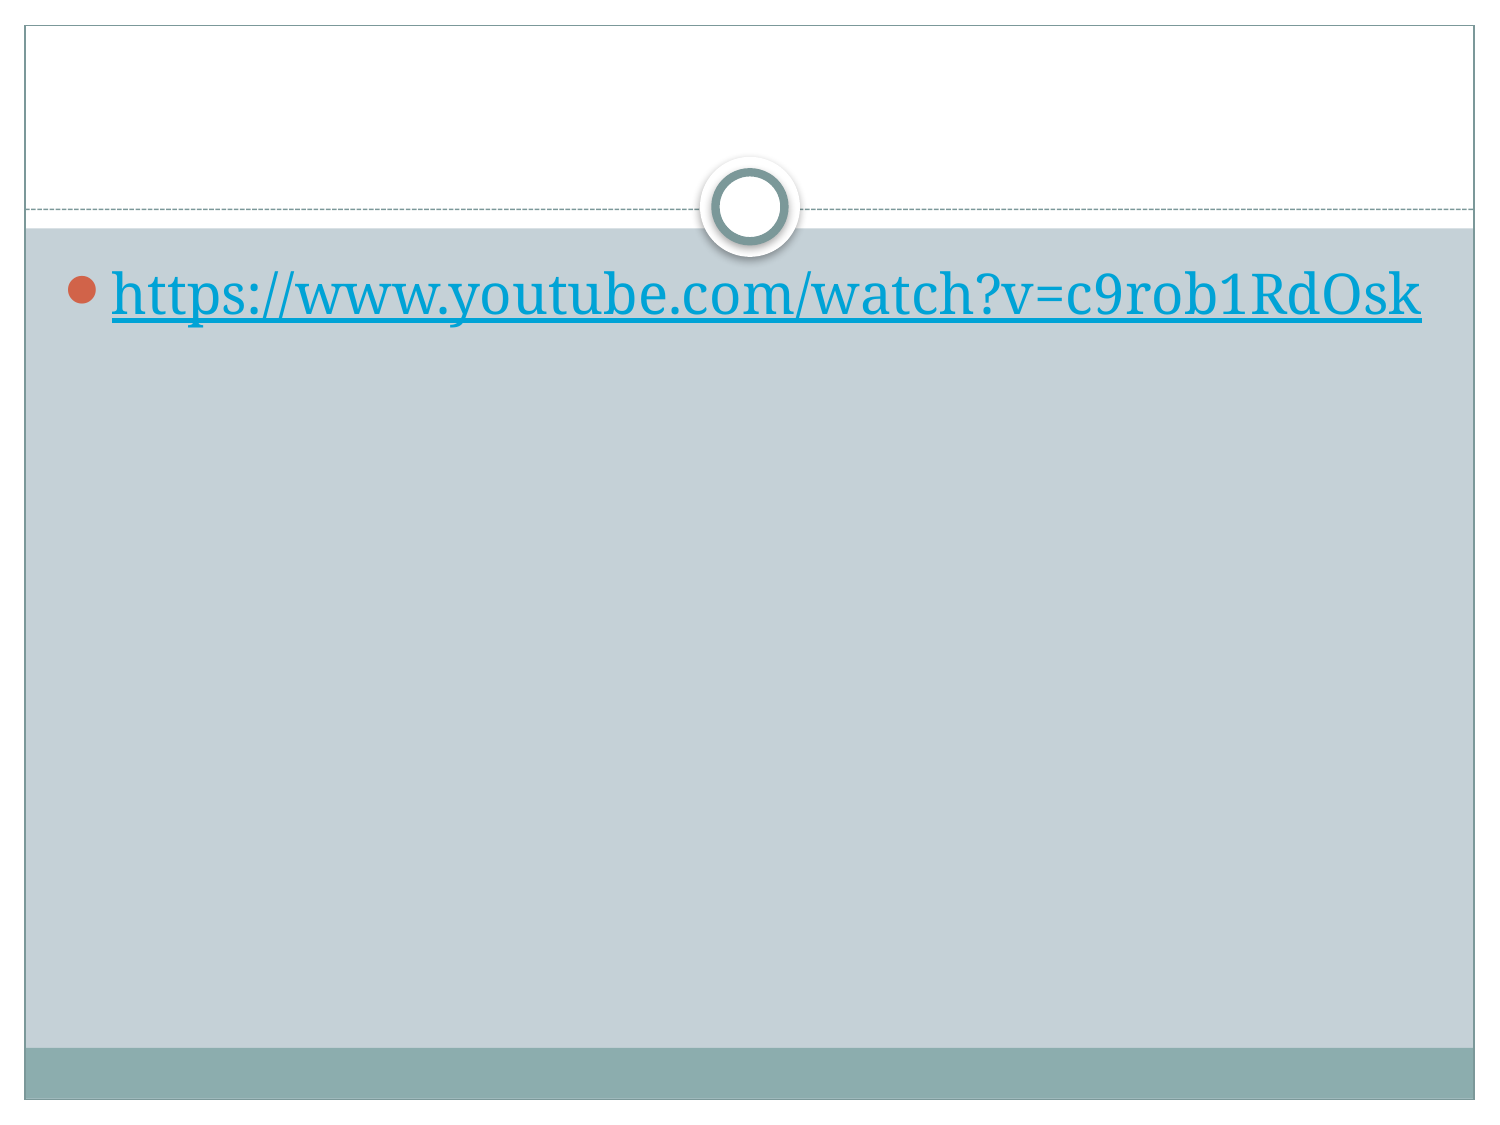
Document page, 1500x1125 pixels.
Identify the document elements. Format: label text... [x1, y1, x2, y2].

list https://www.youtube.com/watch?v=c9rob1RdOsk [49, 250, 1445, 1001]
